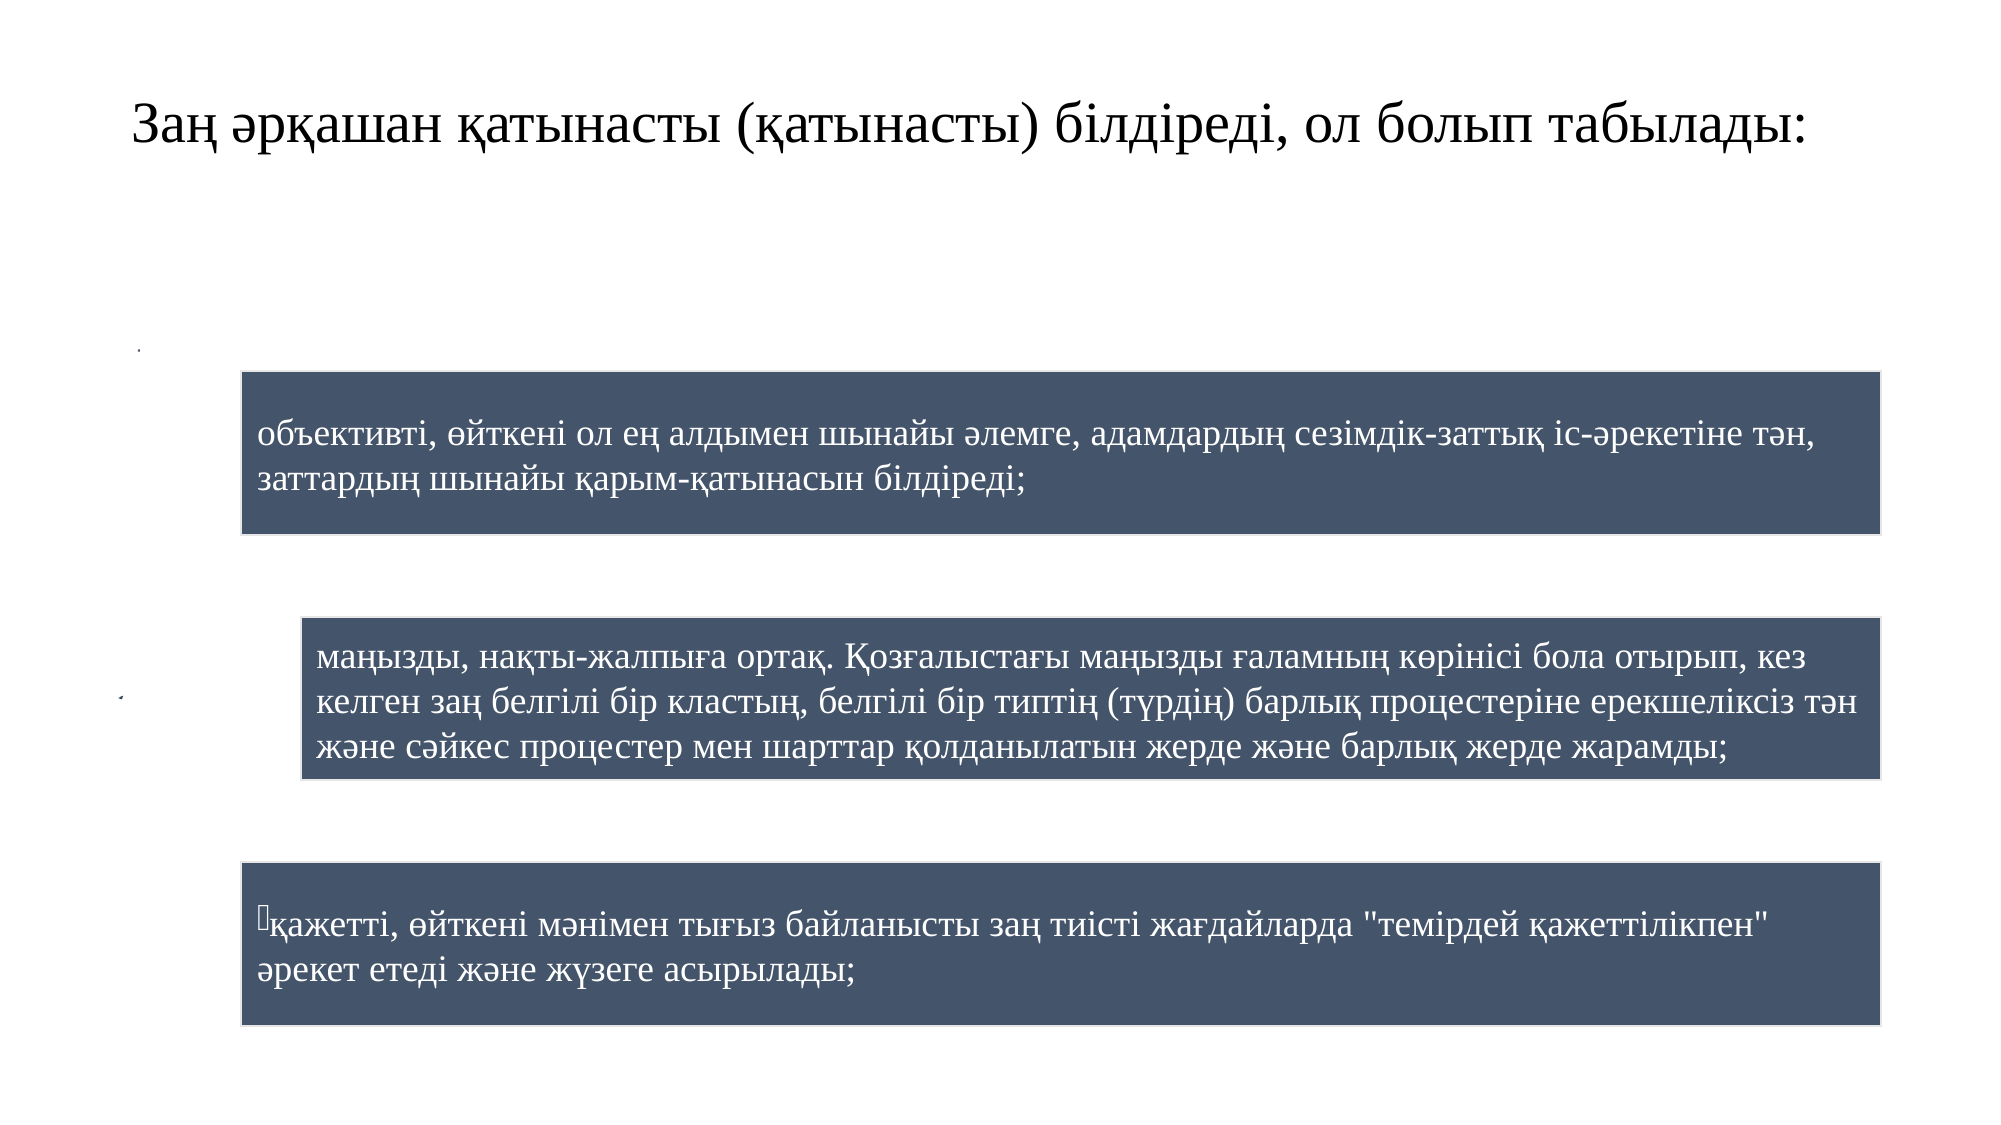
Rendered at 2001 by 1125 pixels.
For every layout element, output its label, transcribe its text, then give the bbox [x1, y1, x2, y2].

title Заң әрқашан қатынасты (қатынасты) білдіреді, ол болып табылады: [116, 59, 1863, 187]
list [116, 217, 1881, 1037]
